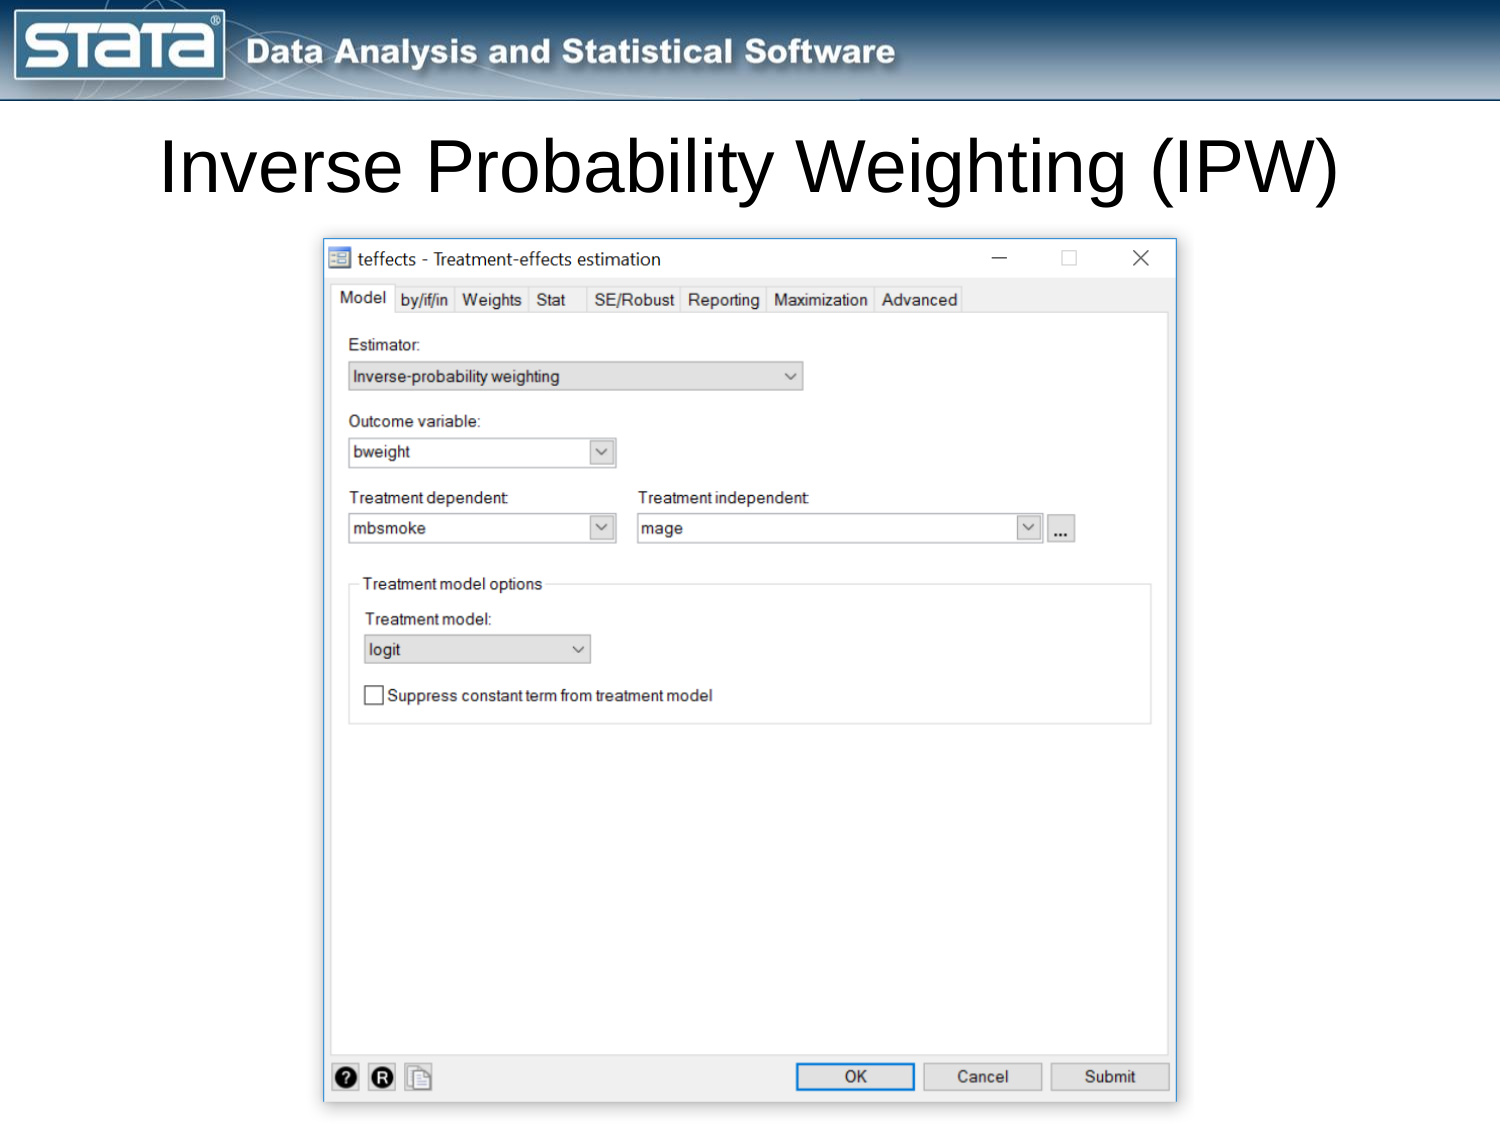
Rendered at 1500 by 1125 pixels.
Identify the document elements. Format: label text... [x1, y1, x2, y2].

picture [0, 0, 1500, 102]
title Inverse Probability Weighting (IPW) [0, 108, 1500, 225]
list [306, 224, 1194, 1125]
